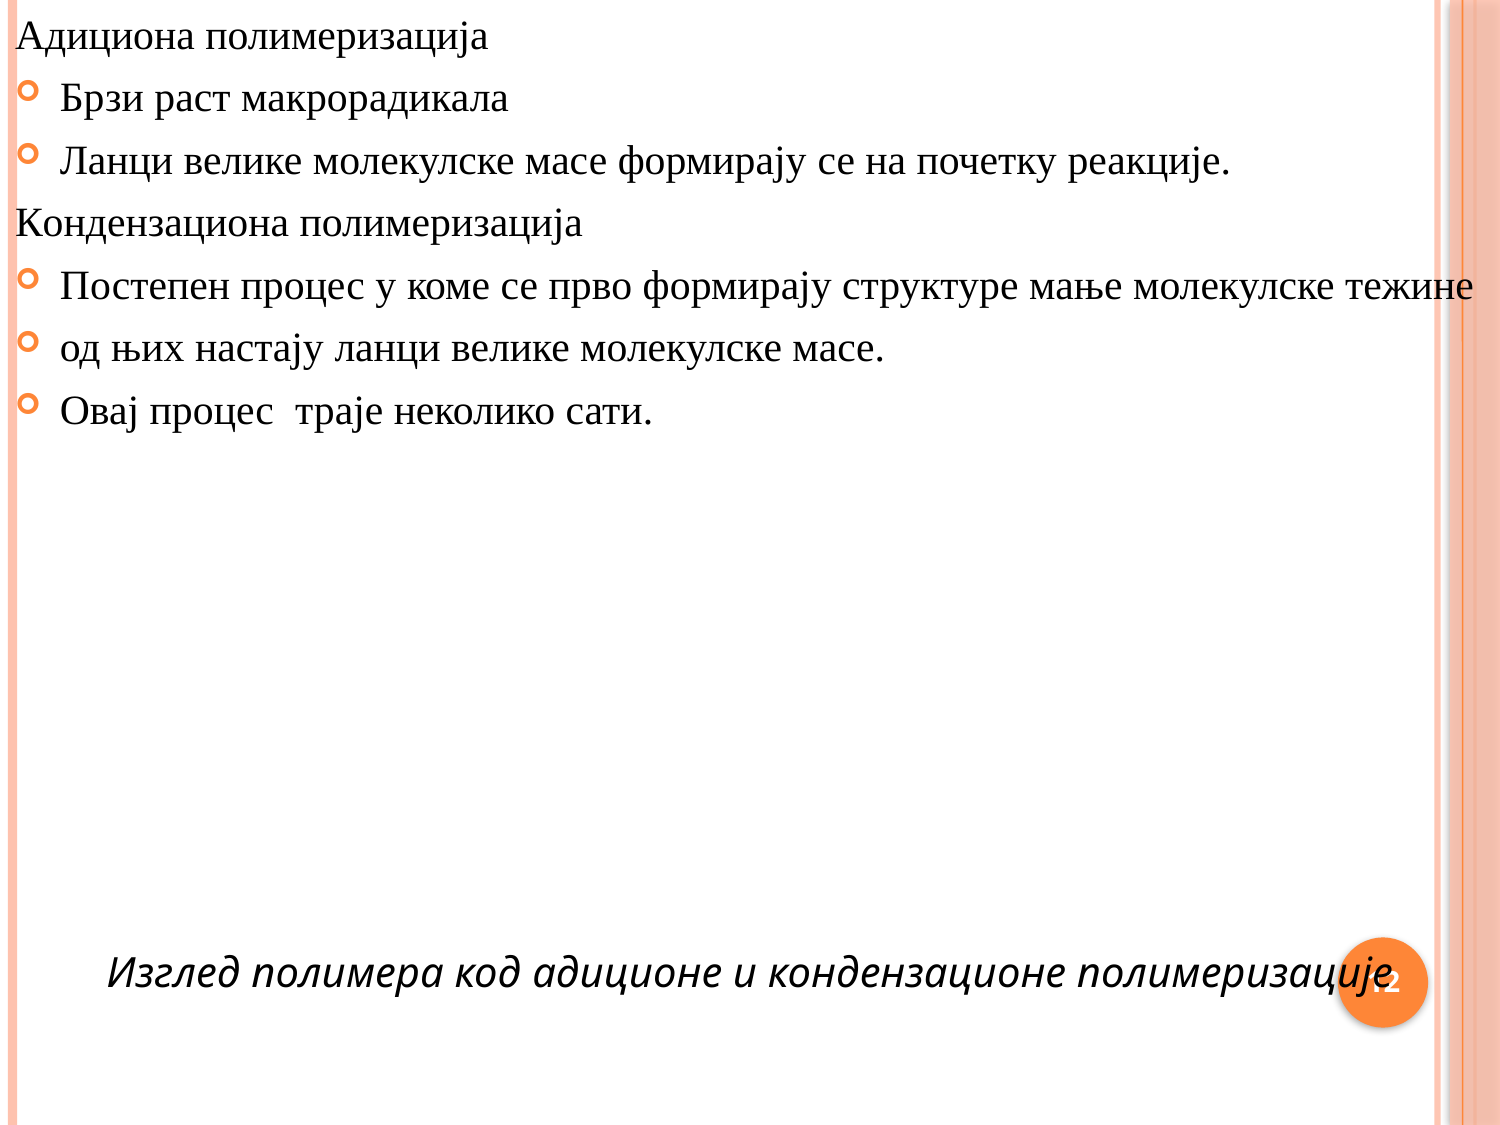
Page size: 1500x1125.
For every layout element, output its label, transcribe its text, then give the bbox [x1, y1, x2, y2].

list Адициона полимеризација Брзи раст макрорадикала Ланци велике молекулске масе формирају се на почетку реакције. Кондензациона полимеризација Постепен процес у коме се прво формирају структуре мање молекулске тежине од њих настају ланци велике молекулске масе. Овај процес траје неколико сати. Изглед полимера код адиционе и кондензационе полимеризације [0, 0, 1500, 1125]
